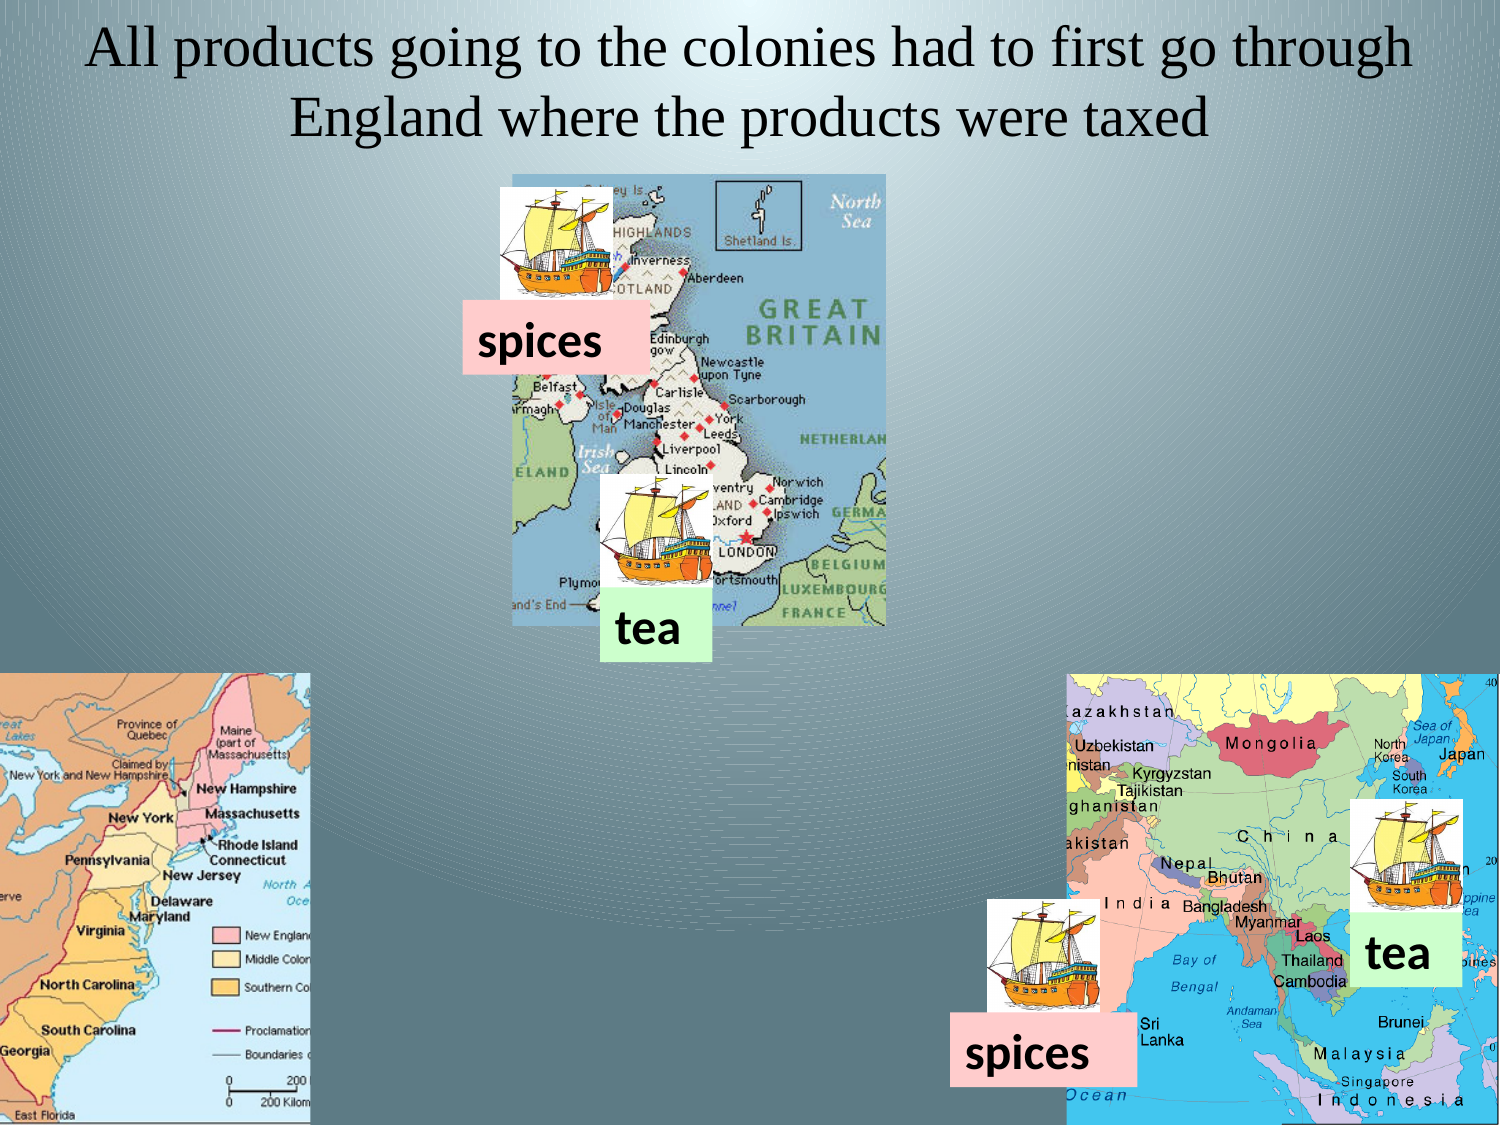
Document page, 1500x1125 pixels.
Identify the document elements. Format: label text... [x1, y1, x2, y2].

text_box spices [950, 1012, 1061, 1088]
text_box All products going to the colonies had to first go through England where the products were taxed [0, 0, 1500, 155]
text_box spices [462, 299, 507, 375]
text_box tea [600, 635, 713, 663]
picture [987, 674, 1500, 1125]
picture [499, 174, 887, 626]
picture [0, 673, 311, 1125]
